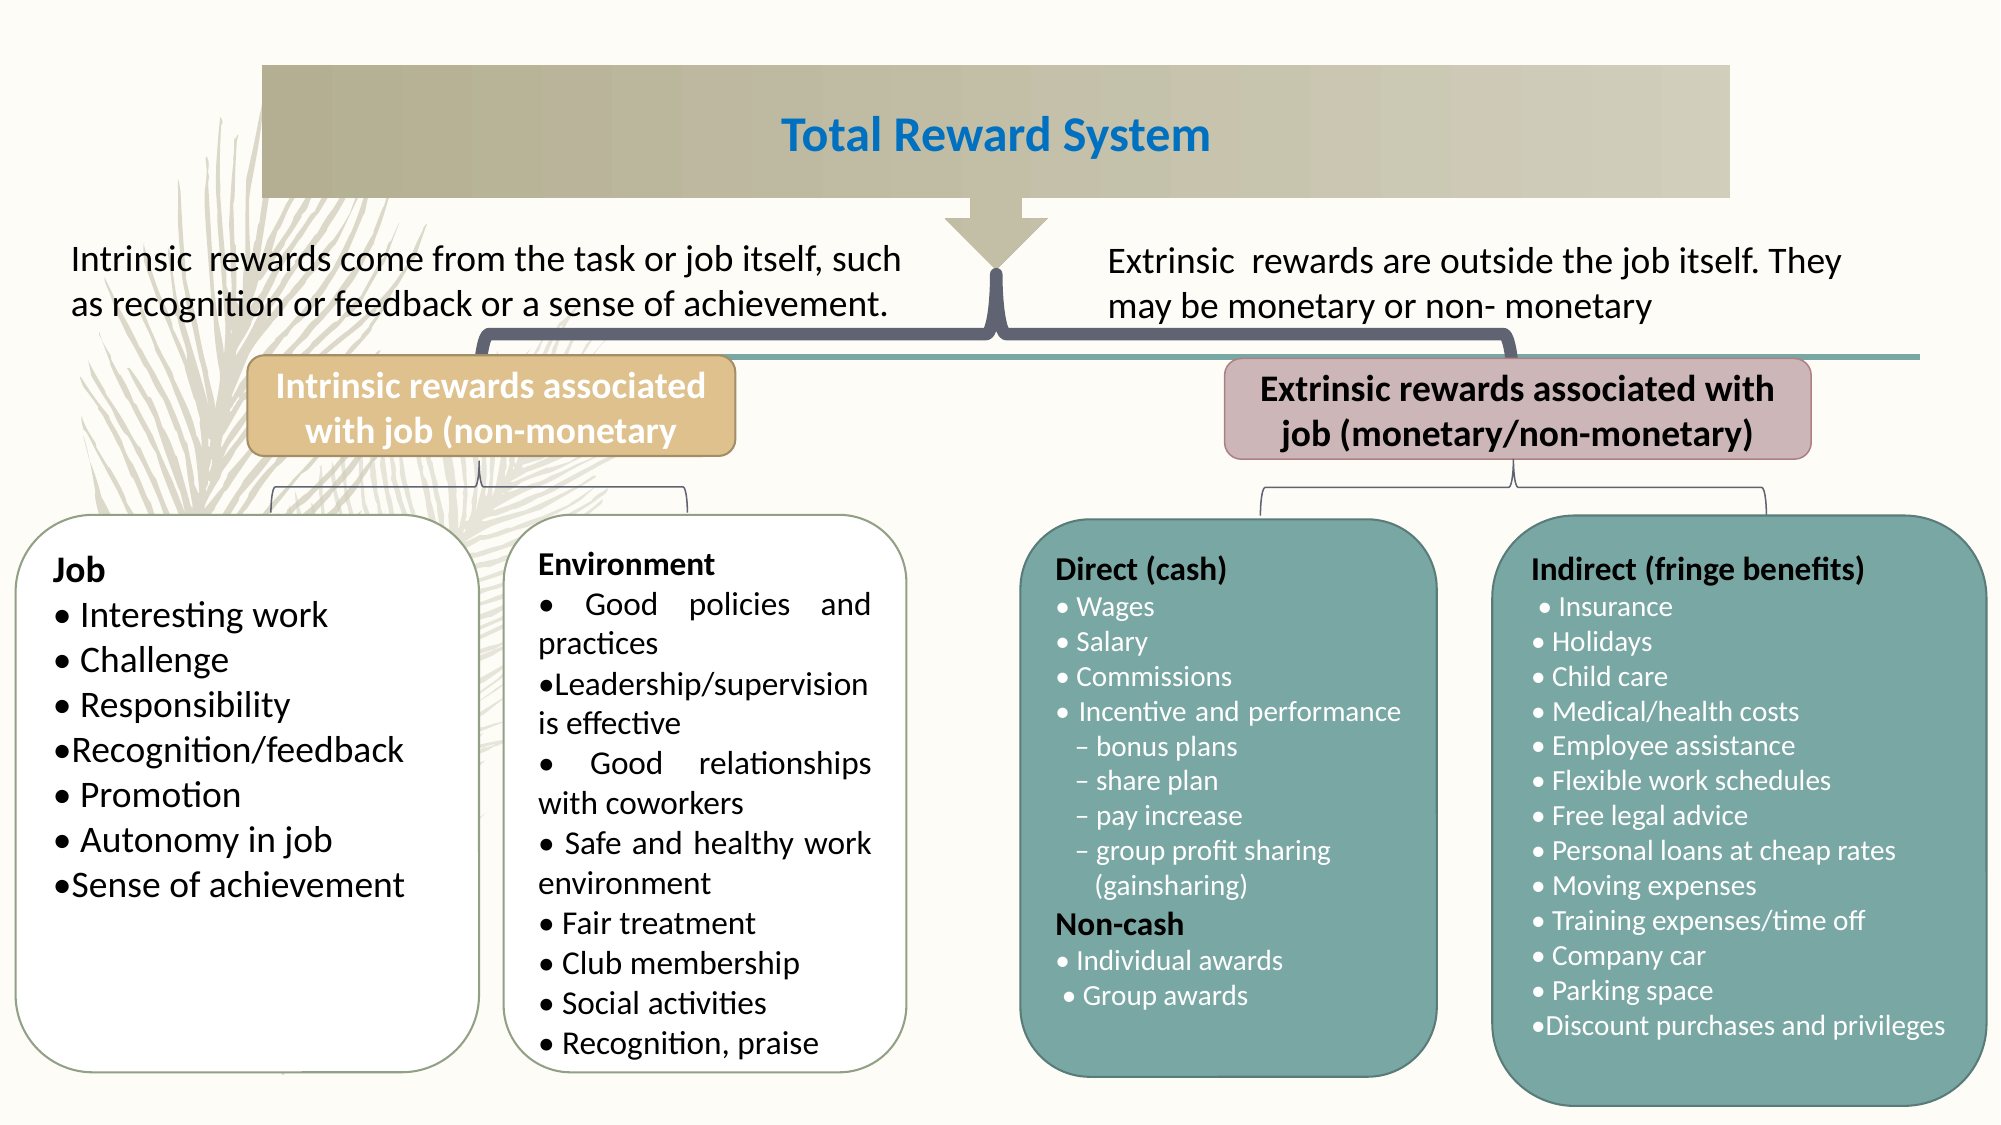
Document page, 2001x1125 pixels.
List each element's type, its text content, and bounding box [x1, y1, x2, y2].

text_box [1259, 458, 1768, 516]
text_box Extrinsic rewards associated with job (monetary/non-monetary) [1223, 357, 1812, 460]
text_box [480, 273, 1513, 394]
text_box Job • Interesting work • Challenge • Responsibility •Recognition/feedback • Promotion • Autonomy in job •Sense of achievement [14, 513, 481, 1074]
text_box Intrinsic rewards come from the task or job itself, such as recognition or feedback or a sense of achievement. [55, 226, 939, 331]
text_box Direct (cash) • Wages • Salary • Commissions • Incentive and performance – bonus plans – share plan – pay increase – group proﬁt sharing (gainsharing) Non-cash • Individual awards • Group awards [1019, 518, 1438, 1078]
text_box Environment • Good policies and practices •Leadership/supervision is effective • Good relationships with coworkers • Safe and healthy work environment • Fair treatment • Club membership • Social activities • Recognition, praise [502, 513, 908, 1074]
text_box Extrinsic rewards are outside the job itself. They may be monetary or non- monetary [1092, 228, 1892, 334]
text_box Intrinsic rewards associated with job (non-monetary [246, 354, 737, 458]
text_box [270, 460, 689, 513]
text_box Indirect (fringe beneﬁts) • Insurance • Holidays • Child care • Medical/health costs • Employee assistance • Flexible work schedules • Free legal advice • Personal loans at cheap rates • Moving expenses • Training expenses/time off • Company car • Parking space •Discount purchases and privileges [1491, 514, 1988, 1107]
text_box Total Reward System [261, 64, 1731, 270]
